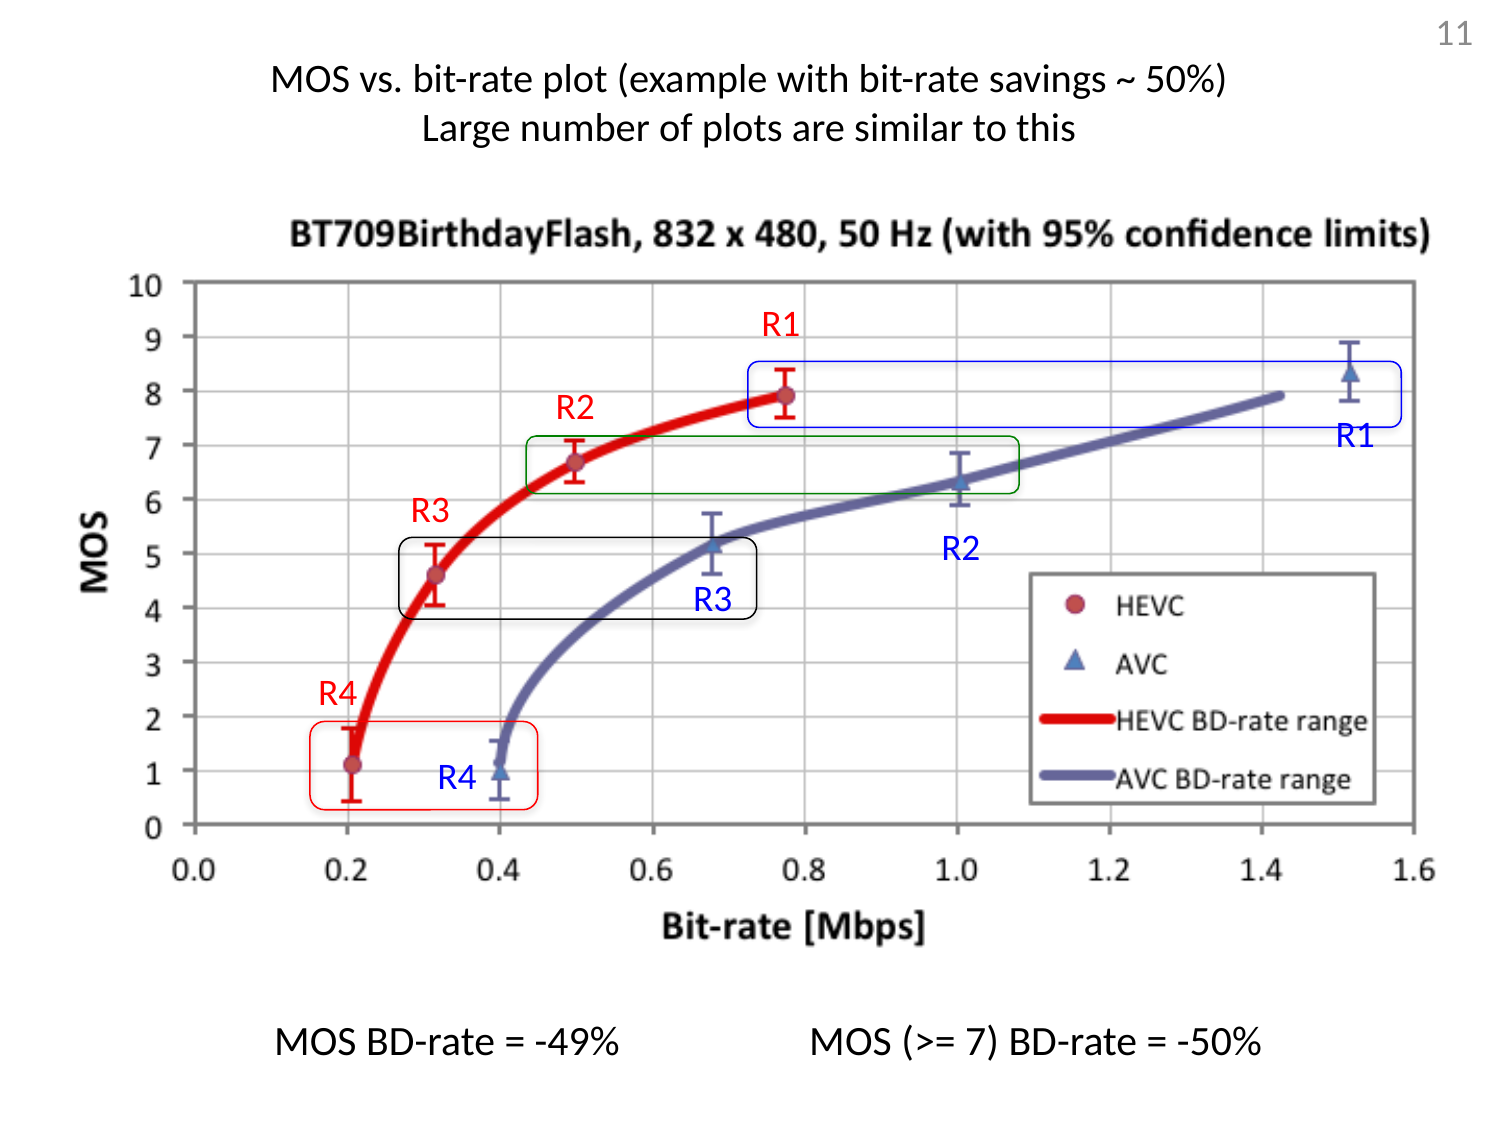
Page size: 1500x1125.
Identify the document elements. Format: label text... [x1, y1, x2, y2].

text_box MOS BD-rate = -49% MOS (>= 7) BD-rate = -50% [259, 1006, 1278, 1071]
picture [0, 172, 1500, 953]
slide_number 11 [1374, 0, 1489, 60]
text_box MOS vs. bit-rate plot (example with bit-rate savings ~ 50%) Large number of plots are similar to this [26, 45, 1473, 158]
